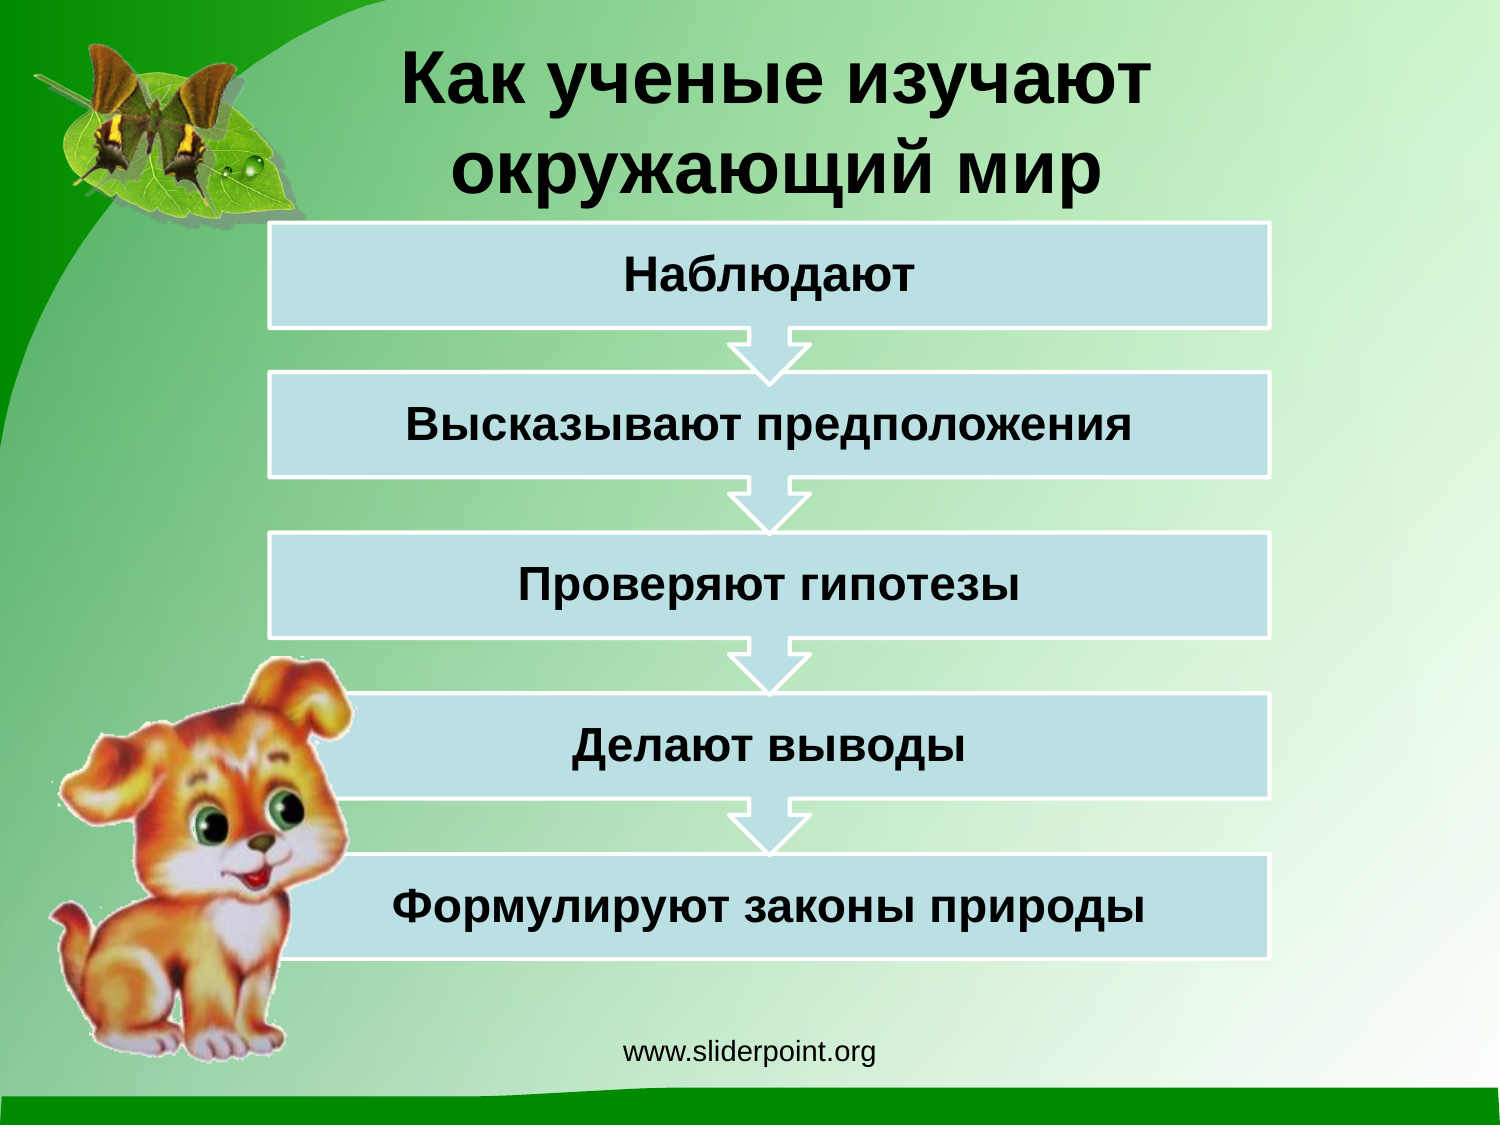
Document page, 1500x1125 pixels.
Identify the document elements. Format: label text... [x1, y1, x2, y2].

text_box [269, 210, 1270, 960]
picture [24, 37, 300, 229]
footer www.sliderpoint.org [512, 1024, 988, 1103]
title Как ученые изучают окружающий мир [245, 34, 1308, 202]
picture [0, 656, 411, 1067]
